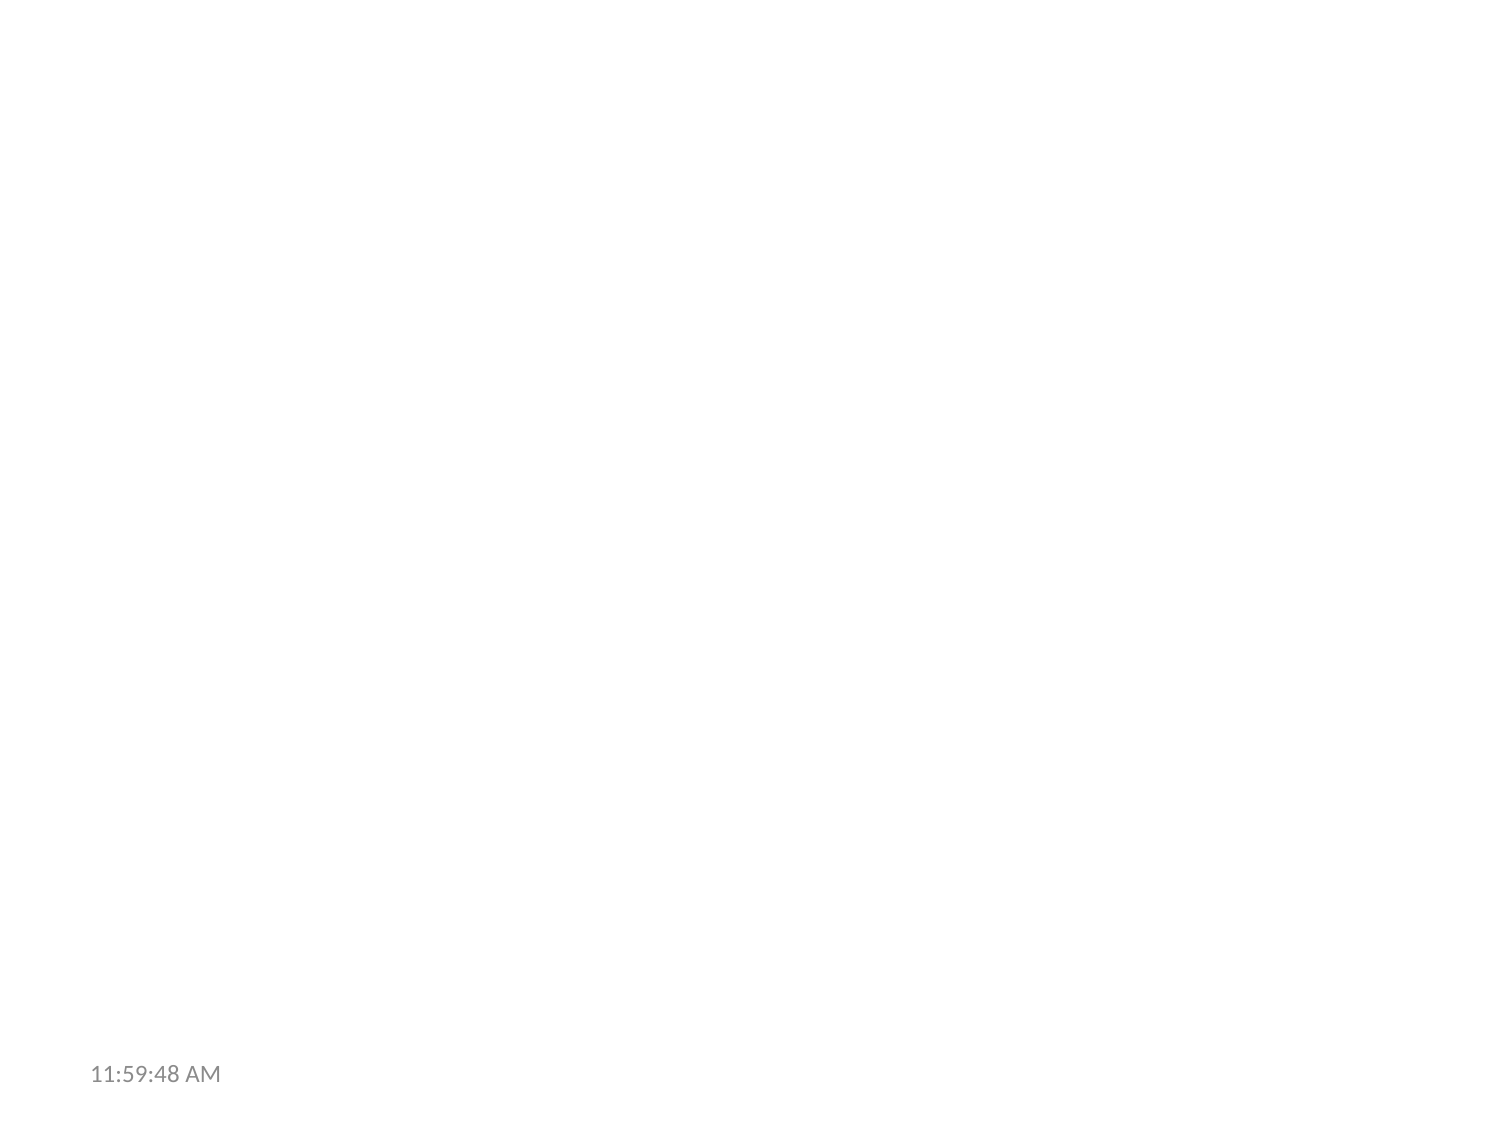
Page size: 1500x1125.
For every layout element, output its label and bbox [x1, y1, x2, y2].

slide_number [75, 1042, 425, 1103]
